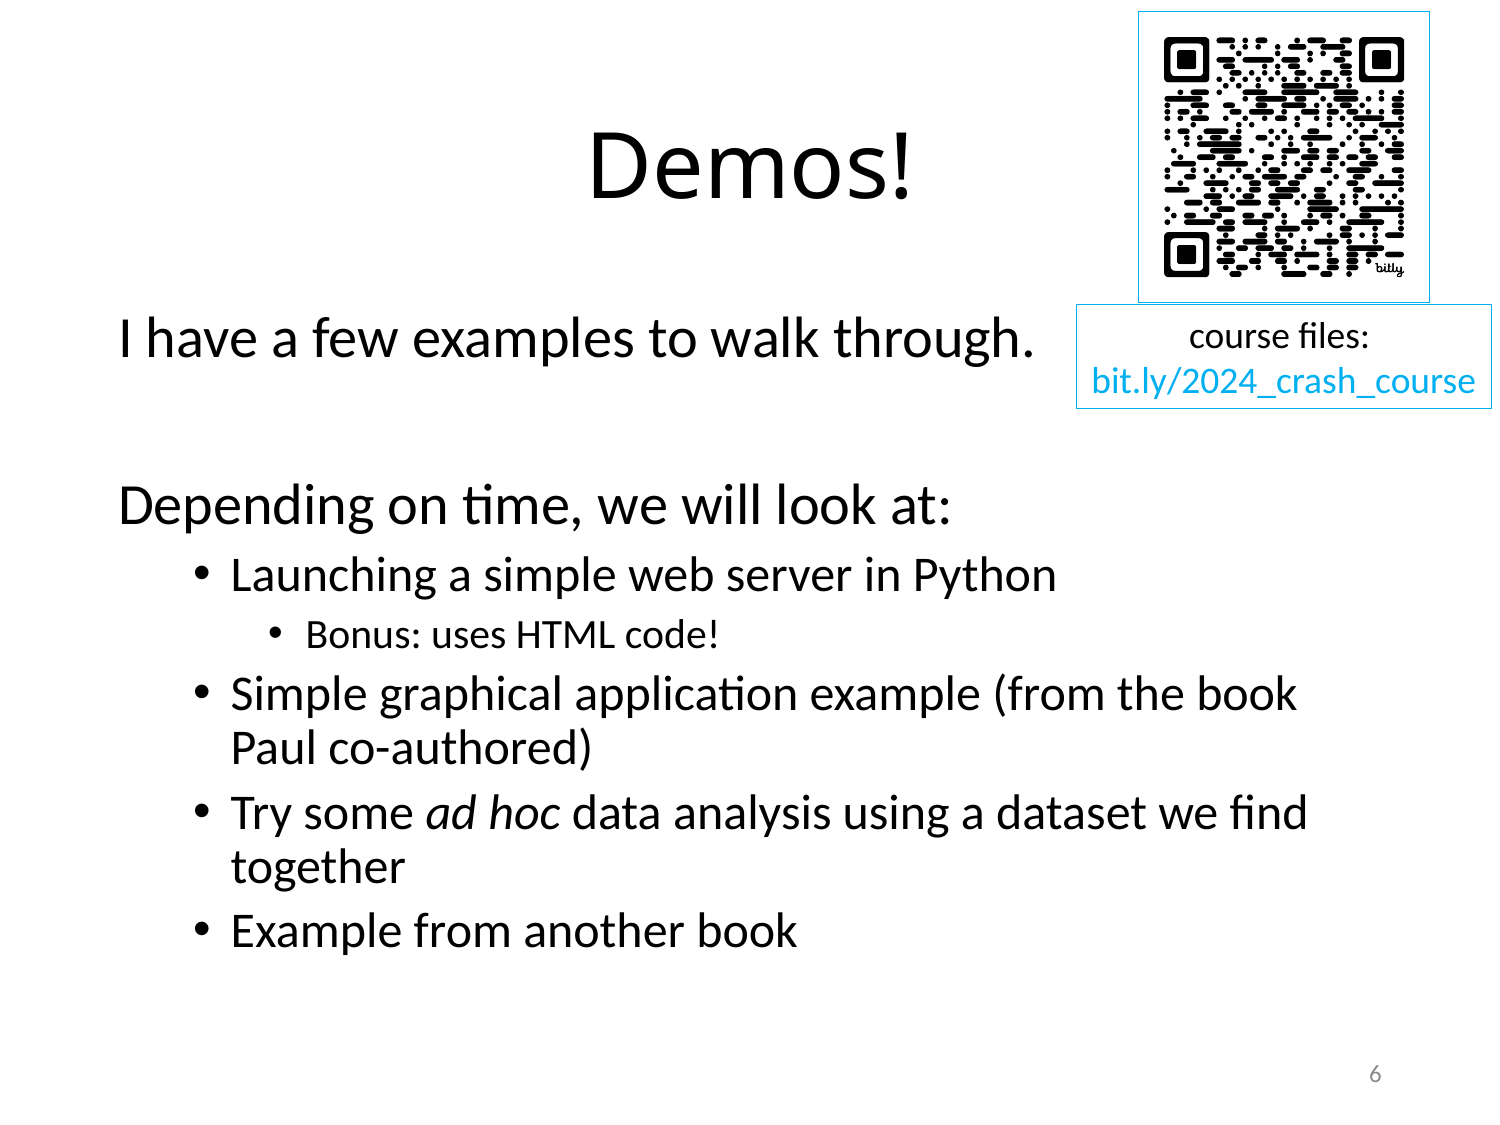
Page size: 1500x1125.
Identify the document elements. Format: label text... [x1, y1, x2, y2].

title Demos! [103, 59, 1138, 278]
slide_number 6 [1059, 1042, 1397, 1103]
text_box course files: bit.ly/2024_crash_course [1076, 304, 1492, 409]
list I have a few examples to walk through. Depending on time, we will look at: Launching a simple web server in Python Bonus: uses HTML code! Simple graphical application example (from the book Paul co-authored) Try some ad hoc data analysis using a dataset we find together Example from another book [103, 299, 1397, 1014]
picture [1140, 13, 1428, 301]
